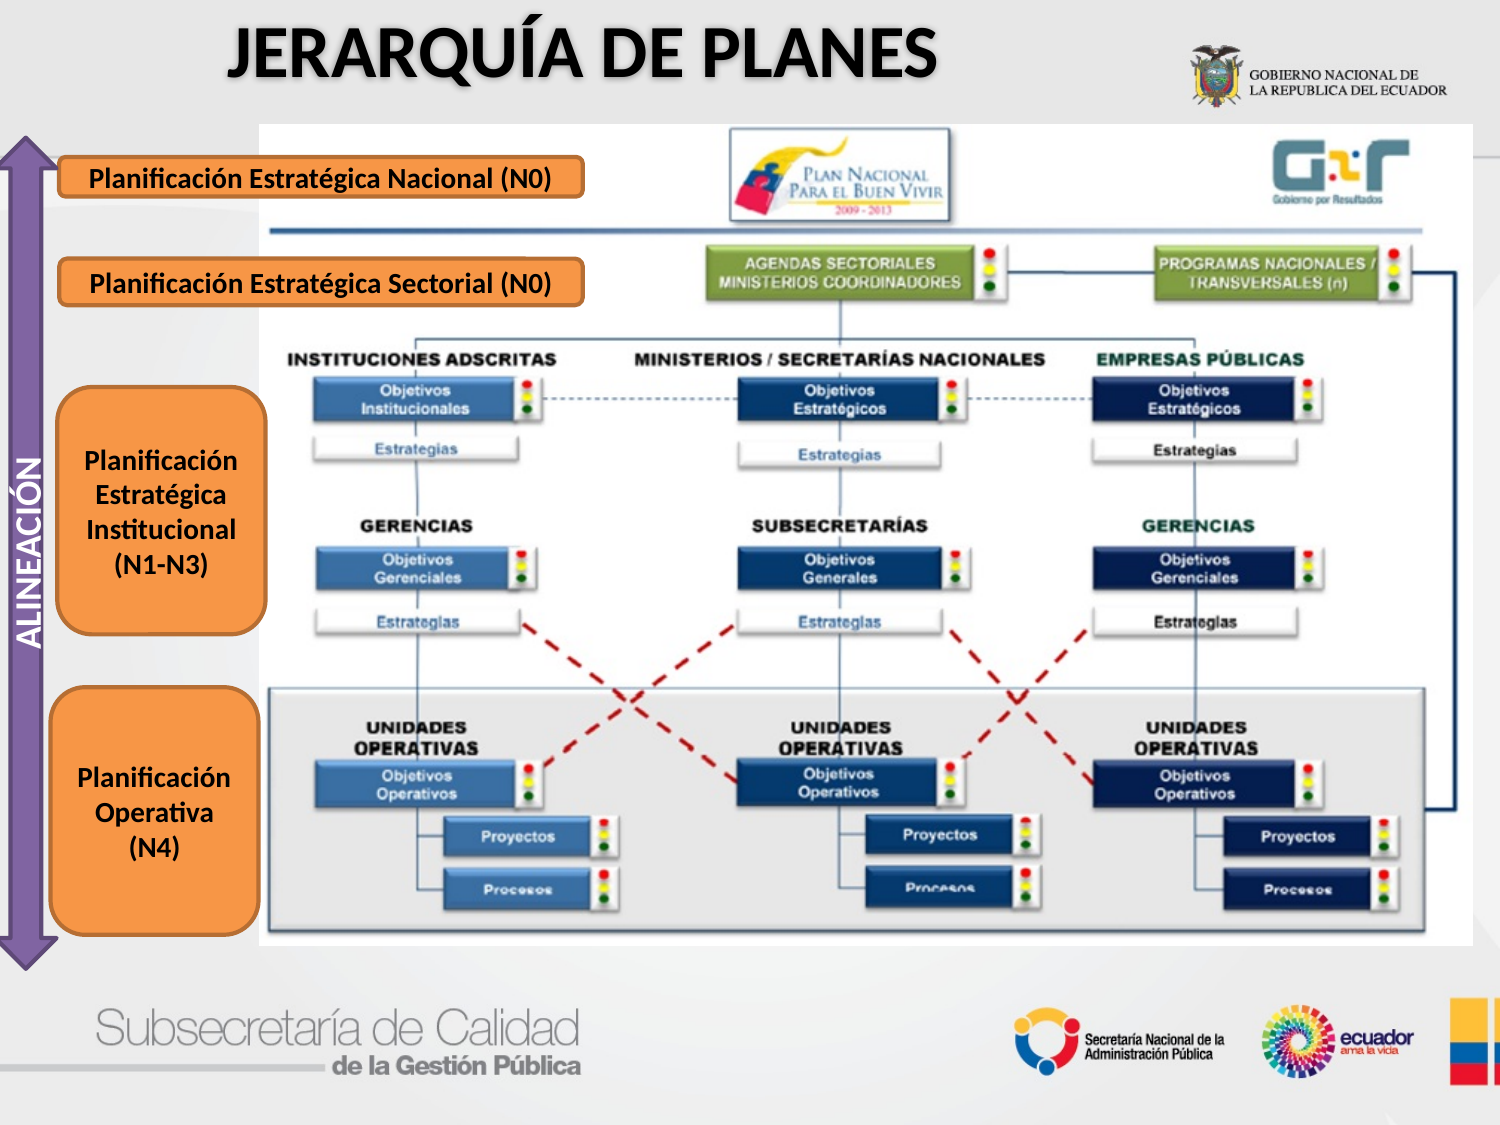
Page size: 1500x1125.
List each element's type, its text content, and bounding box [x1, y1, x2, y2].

text_box Planificación Operativa (N4) [48, 685, 254, 937]
text_box Planificación Estratégica Sectorial (N0) [57, 256, 254, 308]
text_box JERARQUÍA DE PLANES [0, 0, 1169, 115]
picture [0, 0, 1500, 1125]
text_box Planificación Estratégica Institucional (N1-N3) [55, 384, 254, 637]
picture [0, 171, 8, 935]
text_box ALINEACIÓN [0, 135, 59, 971]
text_box Planificación Estratégica Nacional (N0) [56, 154, 254, 199]
